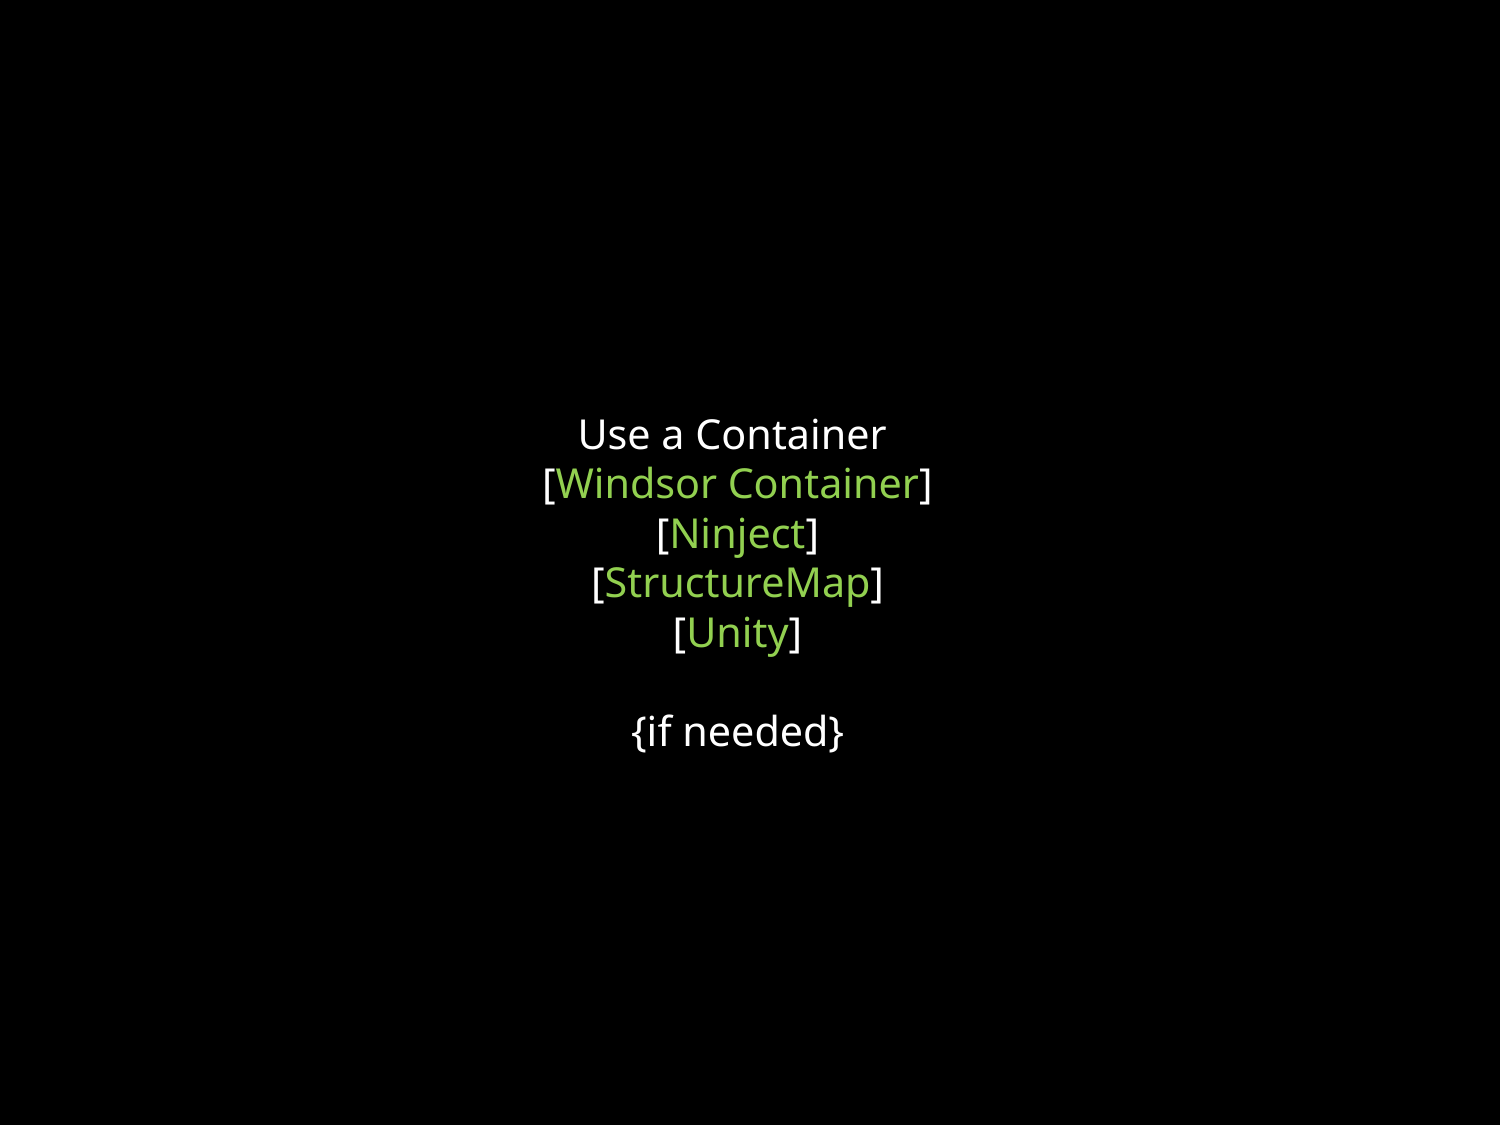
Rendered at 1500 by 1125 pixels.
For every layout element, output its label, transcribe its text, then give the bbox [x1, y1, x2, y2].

title Use a Container [Windsor Container] [Ninject] [StructureMap] [Unity] {if needed} [62, 399, 1413, 763]
